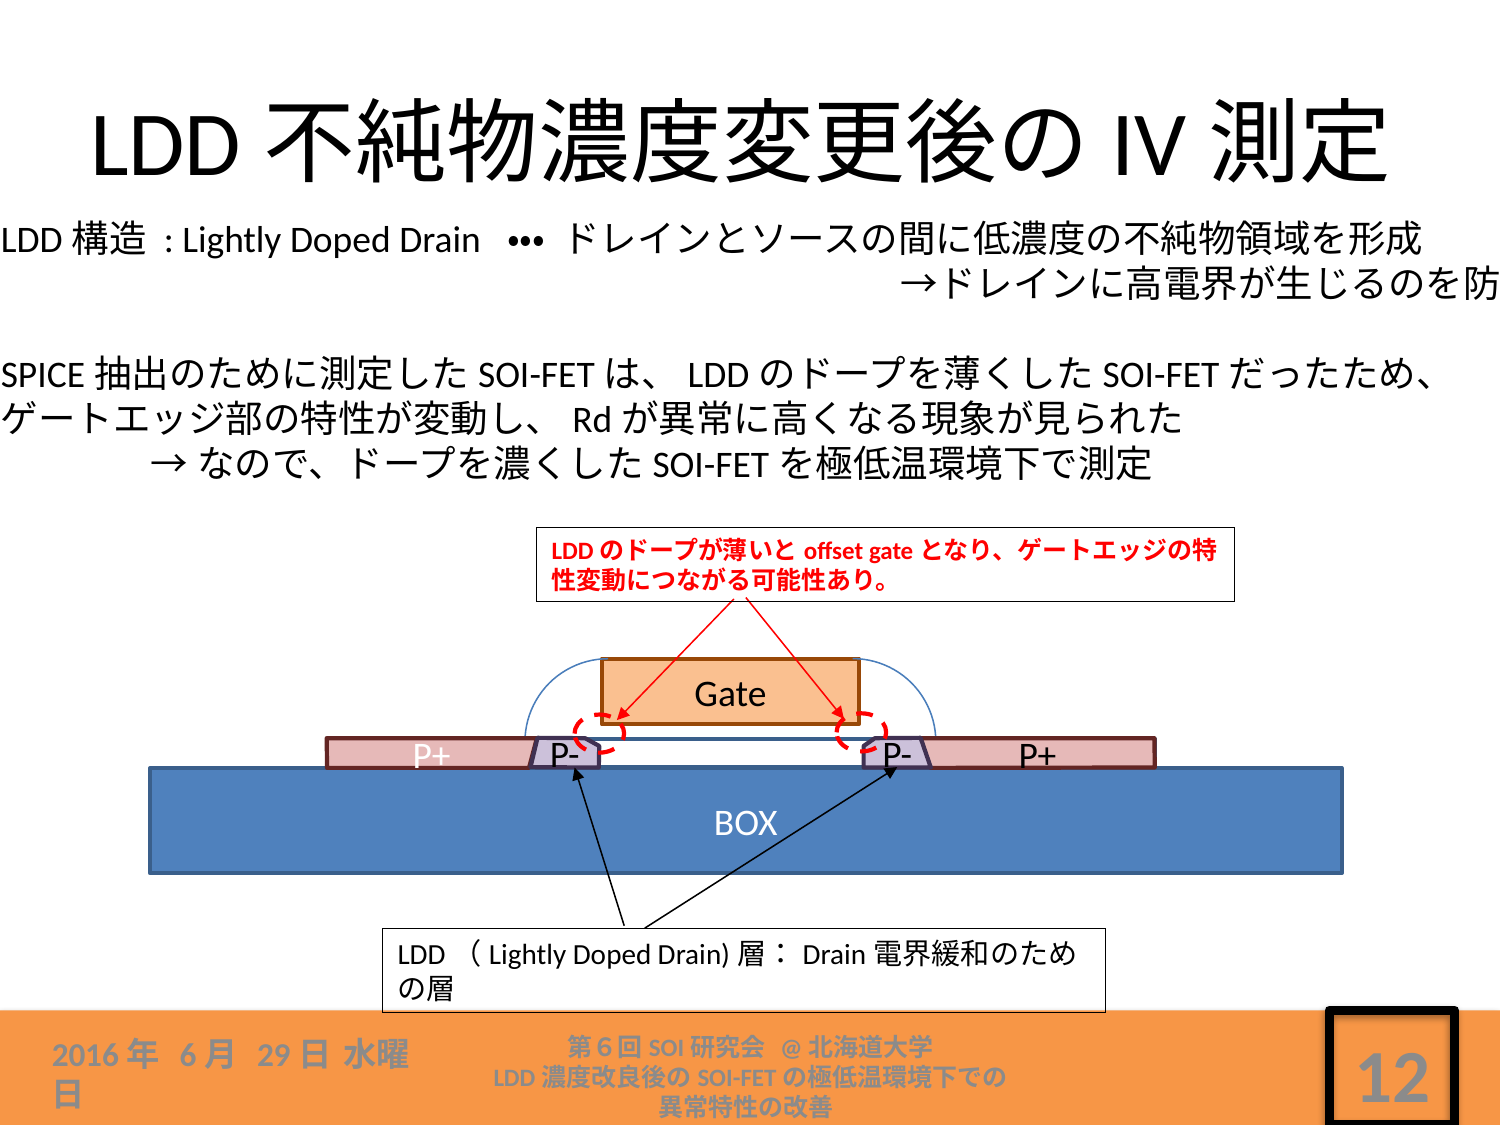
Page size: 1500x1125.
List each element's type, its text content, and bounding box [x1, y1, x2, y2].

title LDD不純物濃度変更後のIV測定 [75, 45, 1425, 208]
slide_number 12 [1308, 1042, 1476, 1103]
footer 第６回SOI研究会 @北海道大学 LDD濃度改良後のSOI-FETの極低温環境下での 異常特性の改善 [395, 1028, 1107, 1125]
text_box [149, 526, 1342, 979]
text_box LDD構造 : Lightly Doped Drain ・・・ ドレインとソースの間に低濃度の不純物領域を形成 →ドレインに高電界が生じるのを防ぐ SPICE抽出のために測定したSOI-FETは、LDDのドープを薄くしたSOI-FETだったため、 ゲートエッジ部の特性が変動し、Rdが異常に高くなる現象が見られた →なので、ドープを濃くしたSOI-FETを極低温環境下で測定 [0, 208, 1500, 493]
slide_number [36, 1042, 395, 1103]
